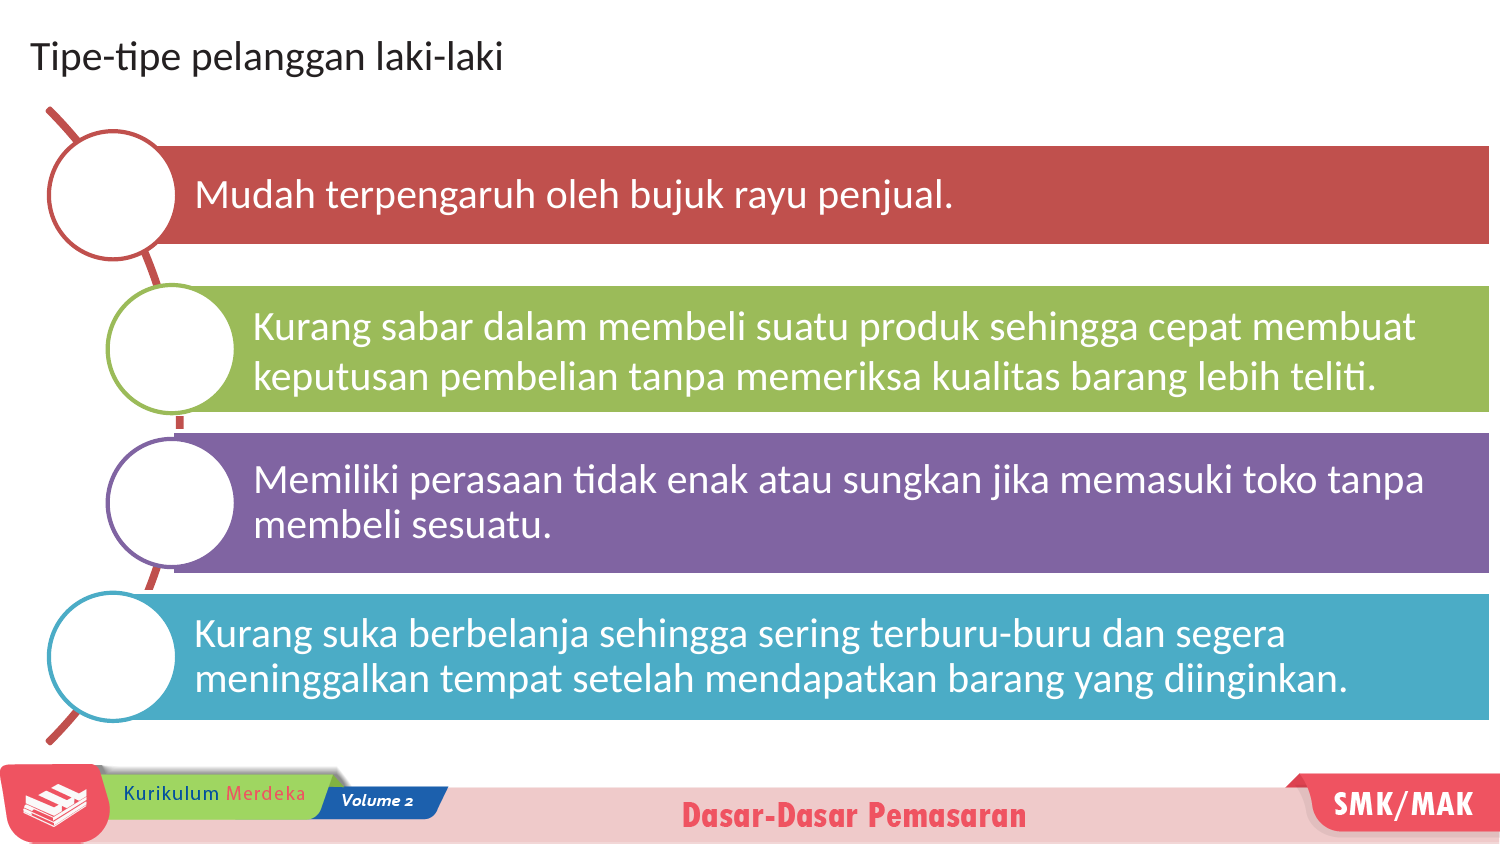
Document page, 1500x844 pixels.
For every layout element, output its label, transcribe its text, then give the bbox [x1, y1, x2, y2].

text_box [37, 92, 1500, 760]
text_box Tipe-tipe pelanggan laki-laki [15, 21, 520, 87]
picture [0, 764, 1500, 844]
